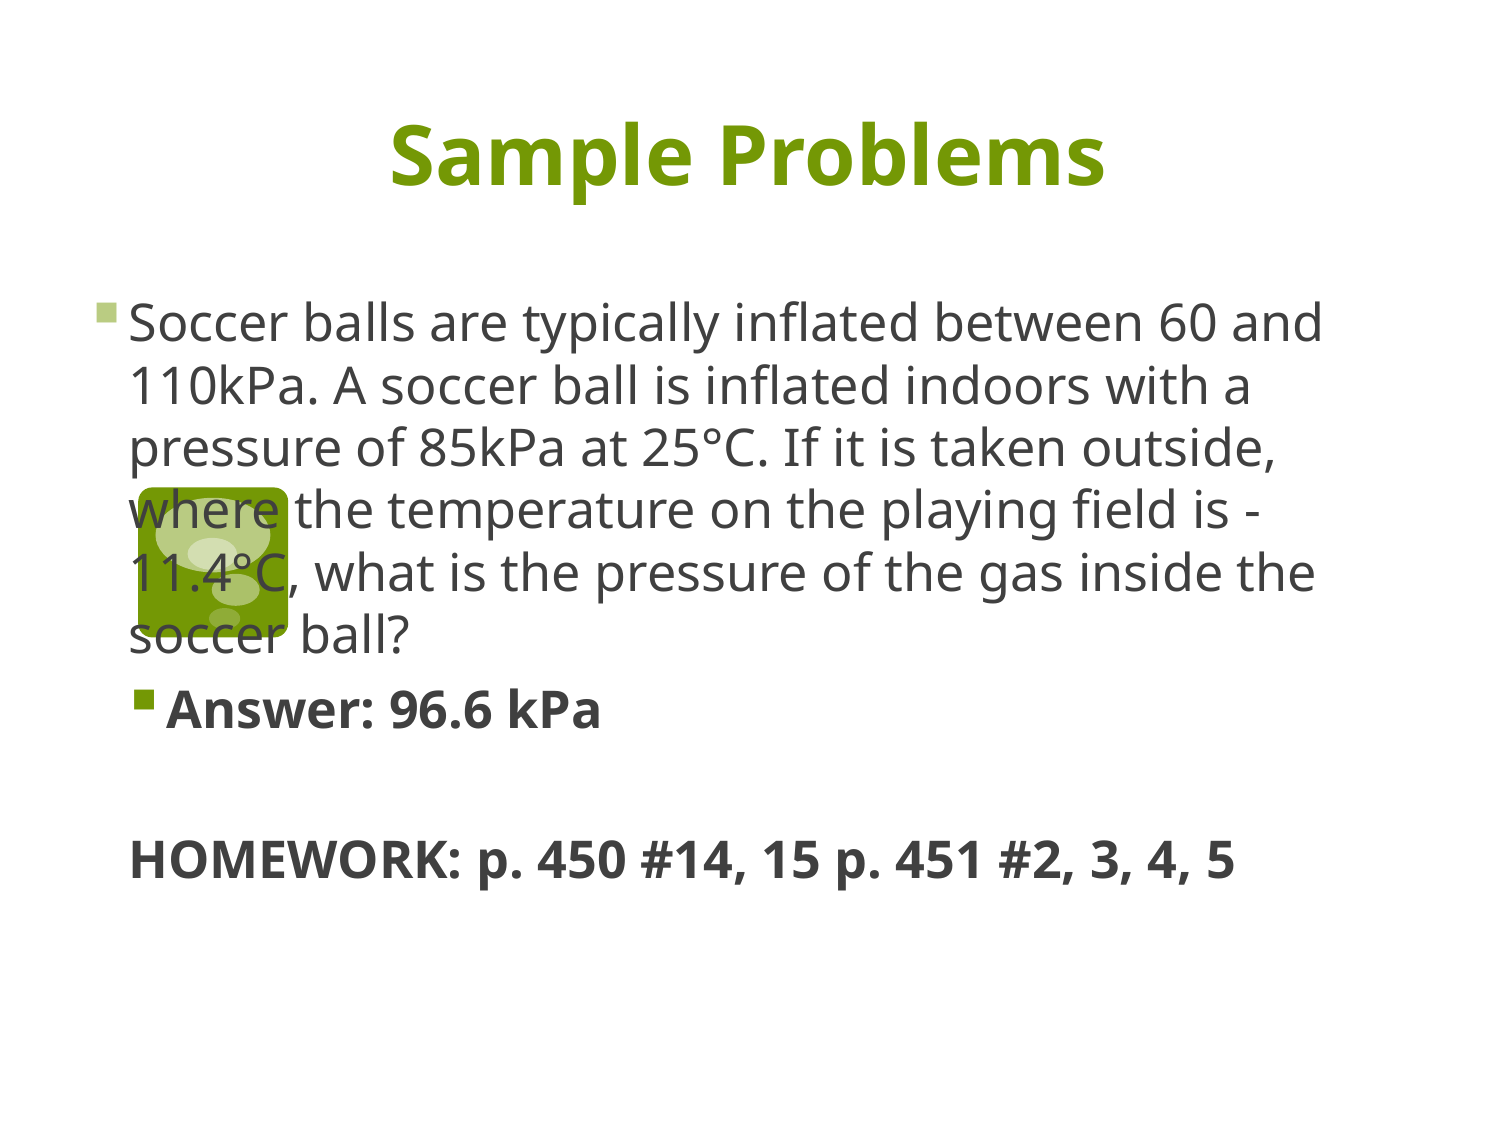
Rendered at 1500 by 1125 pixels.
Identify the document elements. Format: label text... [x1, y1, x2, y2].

title Sample Problems [71, 51, 1427, 210]
list Soccer balls are typically inflated between 60 and 110kPa. A soccer ball is inflated indoors with a pressure of 85kPa at 25°C. If it is taken outside, where the temperature on the playing field is -11.4°C, what is the pressure of the gas inside the soccer ball? Answer: 96.6 kPa HOMEWORK: p. 450 #14, 15 p. 451 #2, 3, 4, 5 [38, 282, 1427, 1007]
